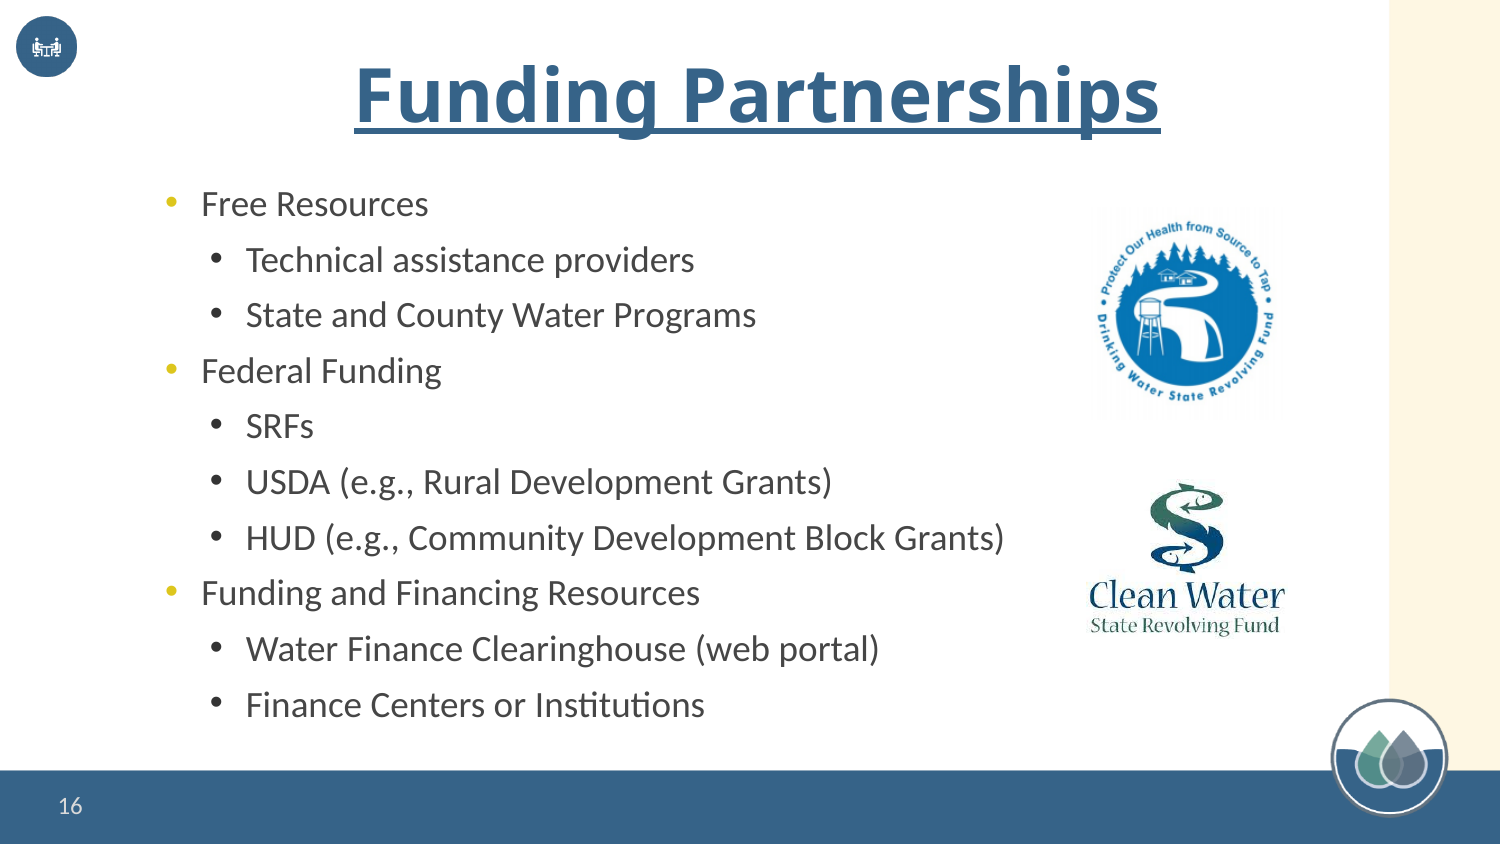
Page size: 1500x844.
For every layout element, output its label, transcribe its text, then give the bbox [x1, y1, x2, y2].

slide_number 16 [16, 782, 124, 828]
picture [0, 0, 1500, 844]
title Funding Partnerships [150, 21, 1365, 146]
list Free Resources Technical assistance providers State and County Water Programs Federal Funding SRFs USDA (e.g., Rural Development Grants) HUD (e.g., Community Development Block Grants) Funding and Financing Resources Water Finance Clearinghouse (web portal) Finance Centers or Institutions [150, 171, 1027, 760]
